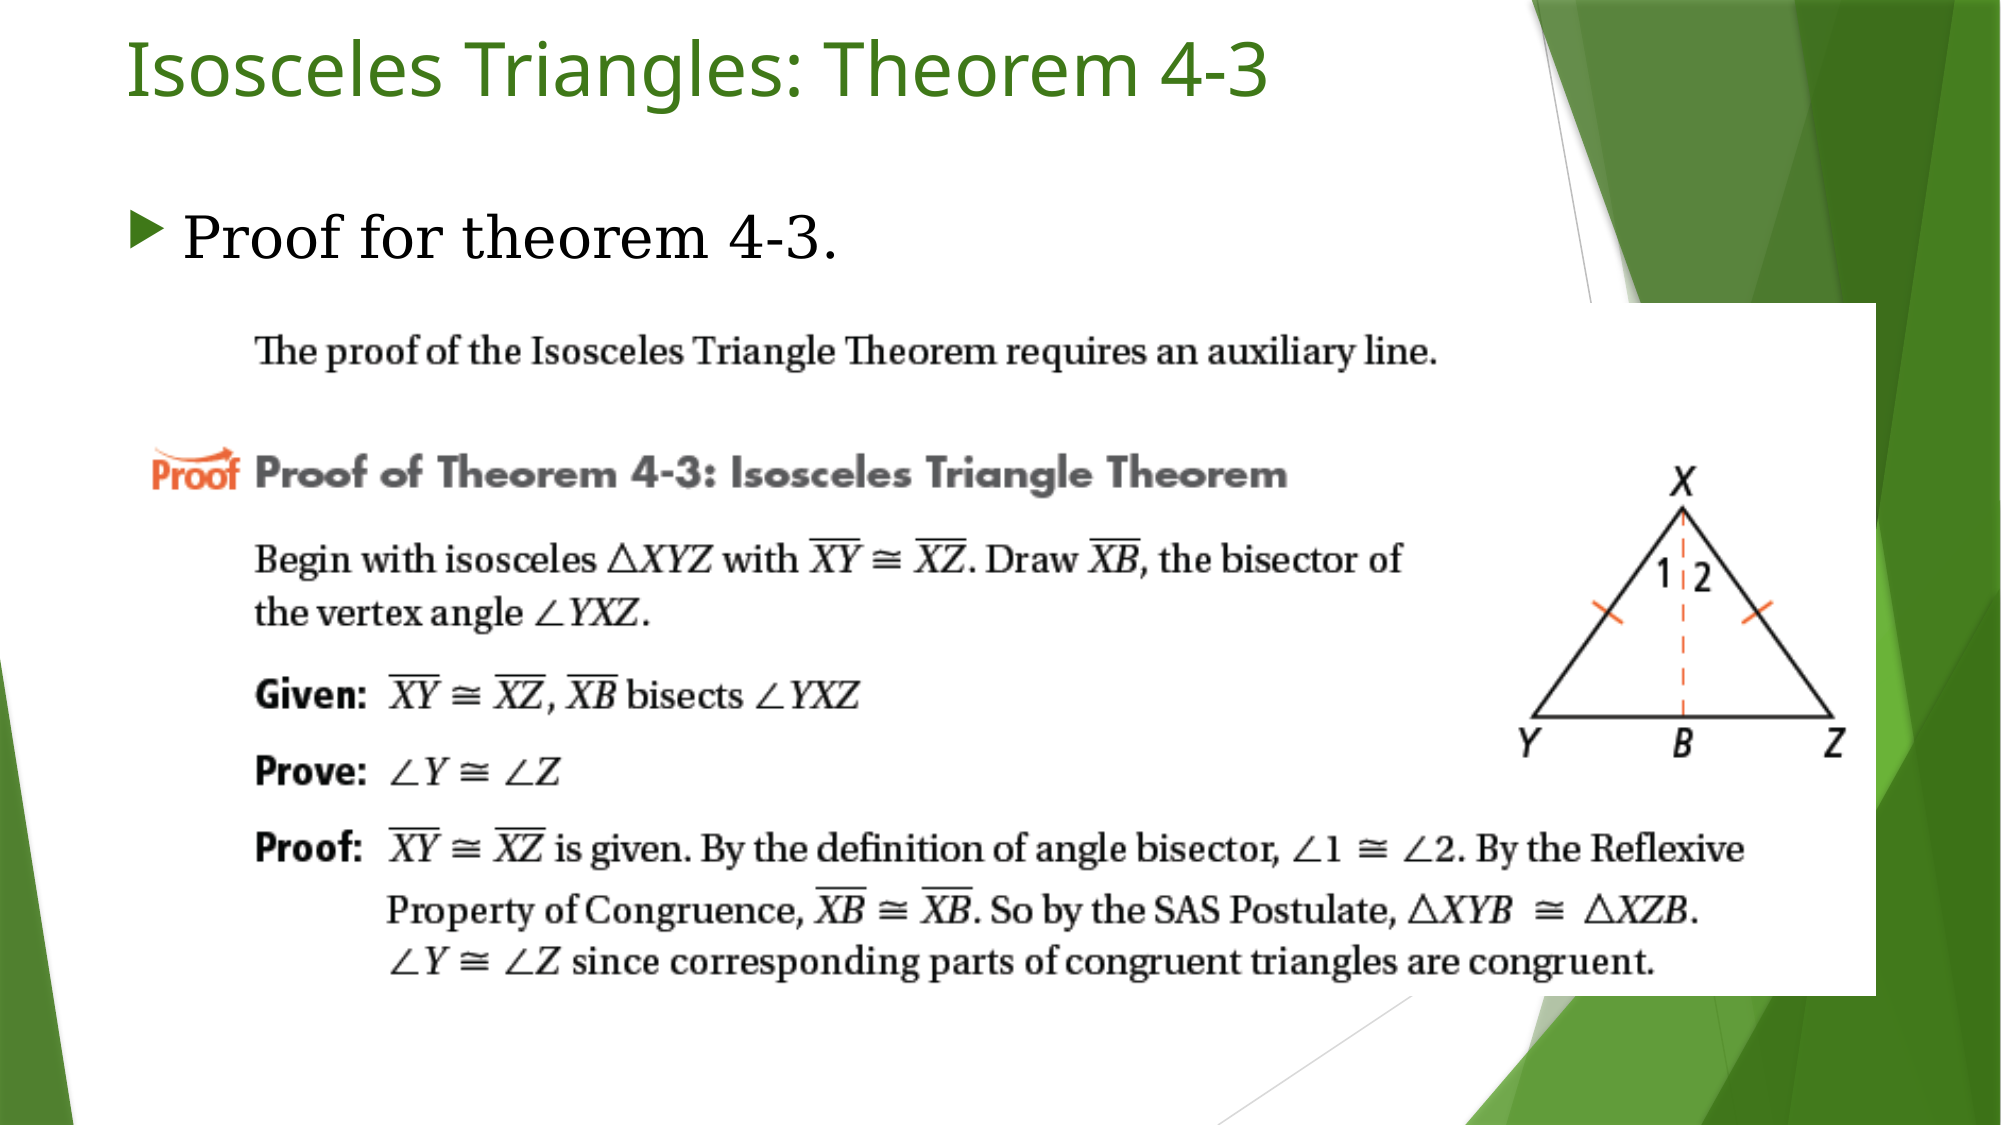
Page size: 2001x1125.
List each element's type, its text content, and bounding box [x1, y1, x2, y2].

list Proof for theorem 4-3. [111, 231, 1522, 302]
picture [110, 302, 1877, 997]
title Isosceles Triangles: Theorem 4-3 [111, 13, 1522, 231]
